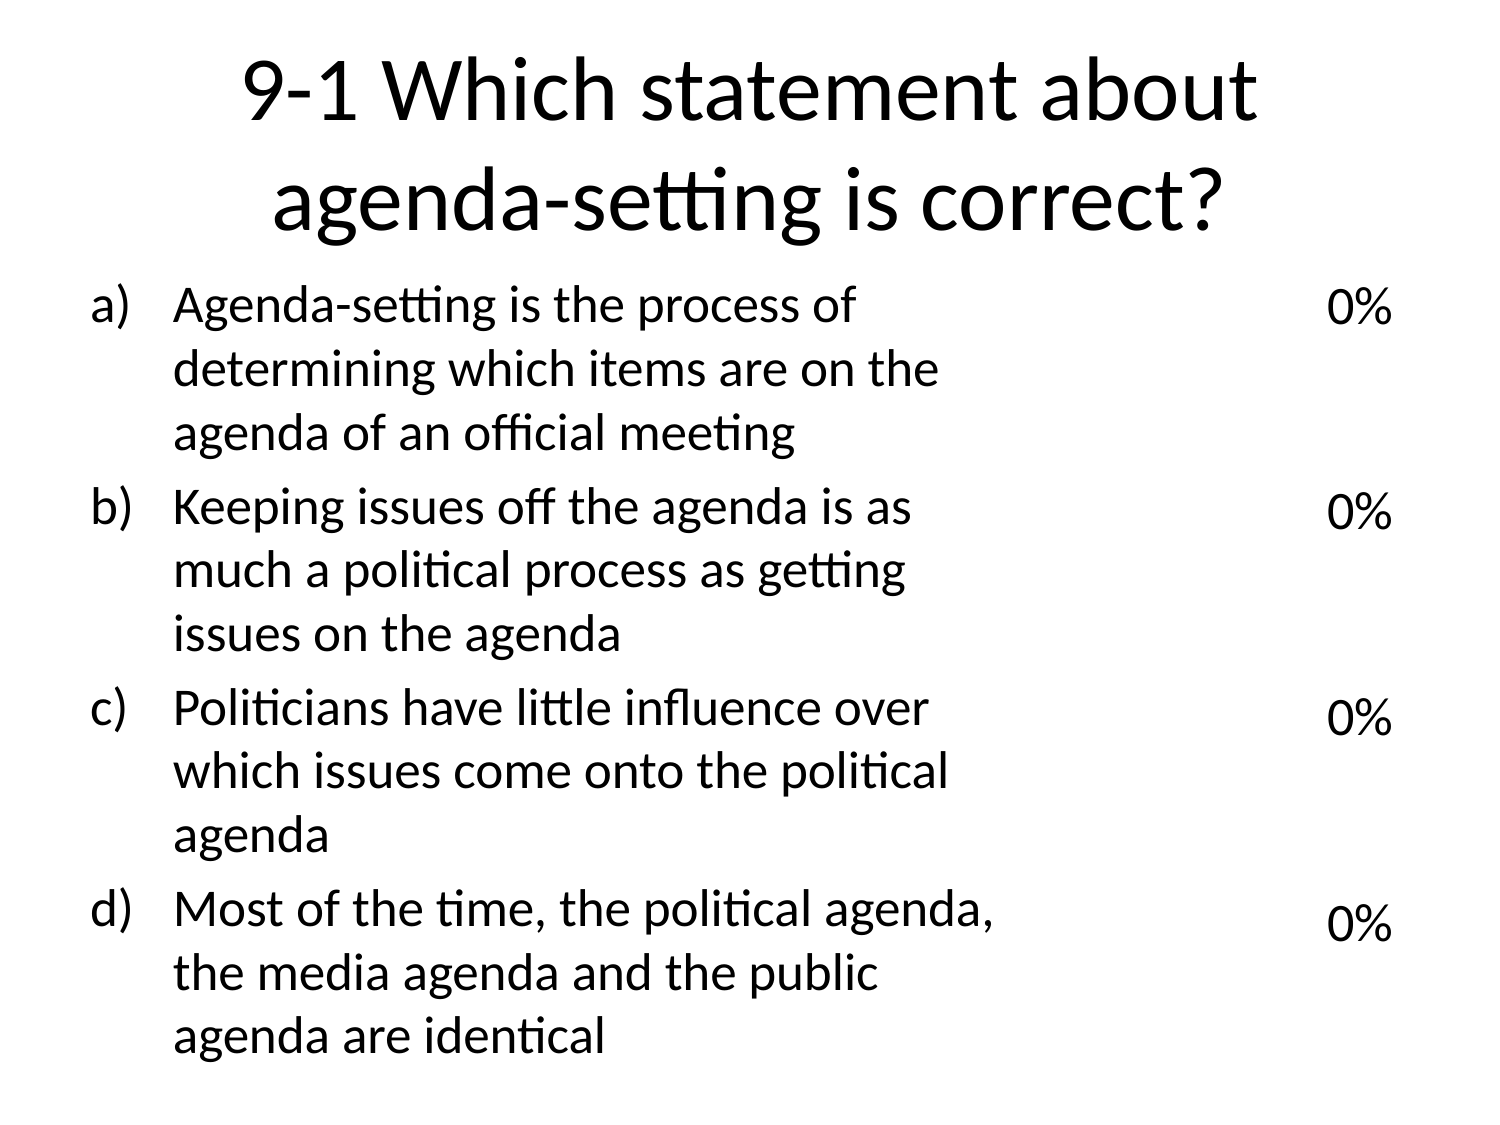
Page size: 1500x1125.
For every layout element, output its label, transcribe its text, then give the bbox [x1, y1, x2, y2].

list 0% 0% 0% 0% [1124, 262, 1409, 1006]
list Agenda-setting is the process of determining which items are on the agenda of an official meeting Keeping issues off the agenda is as much a political process as getting issues on the agenda Politicians have little influence over which issues come onto the political agenda Most of the time, the political agenda, the media agenda and the public agenda are identical [74, 262, 1038, 1076]
title 9-1 Which statement about agenda-setting is correct? [74, 21, 1426, 257]
